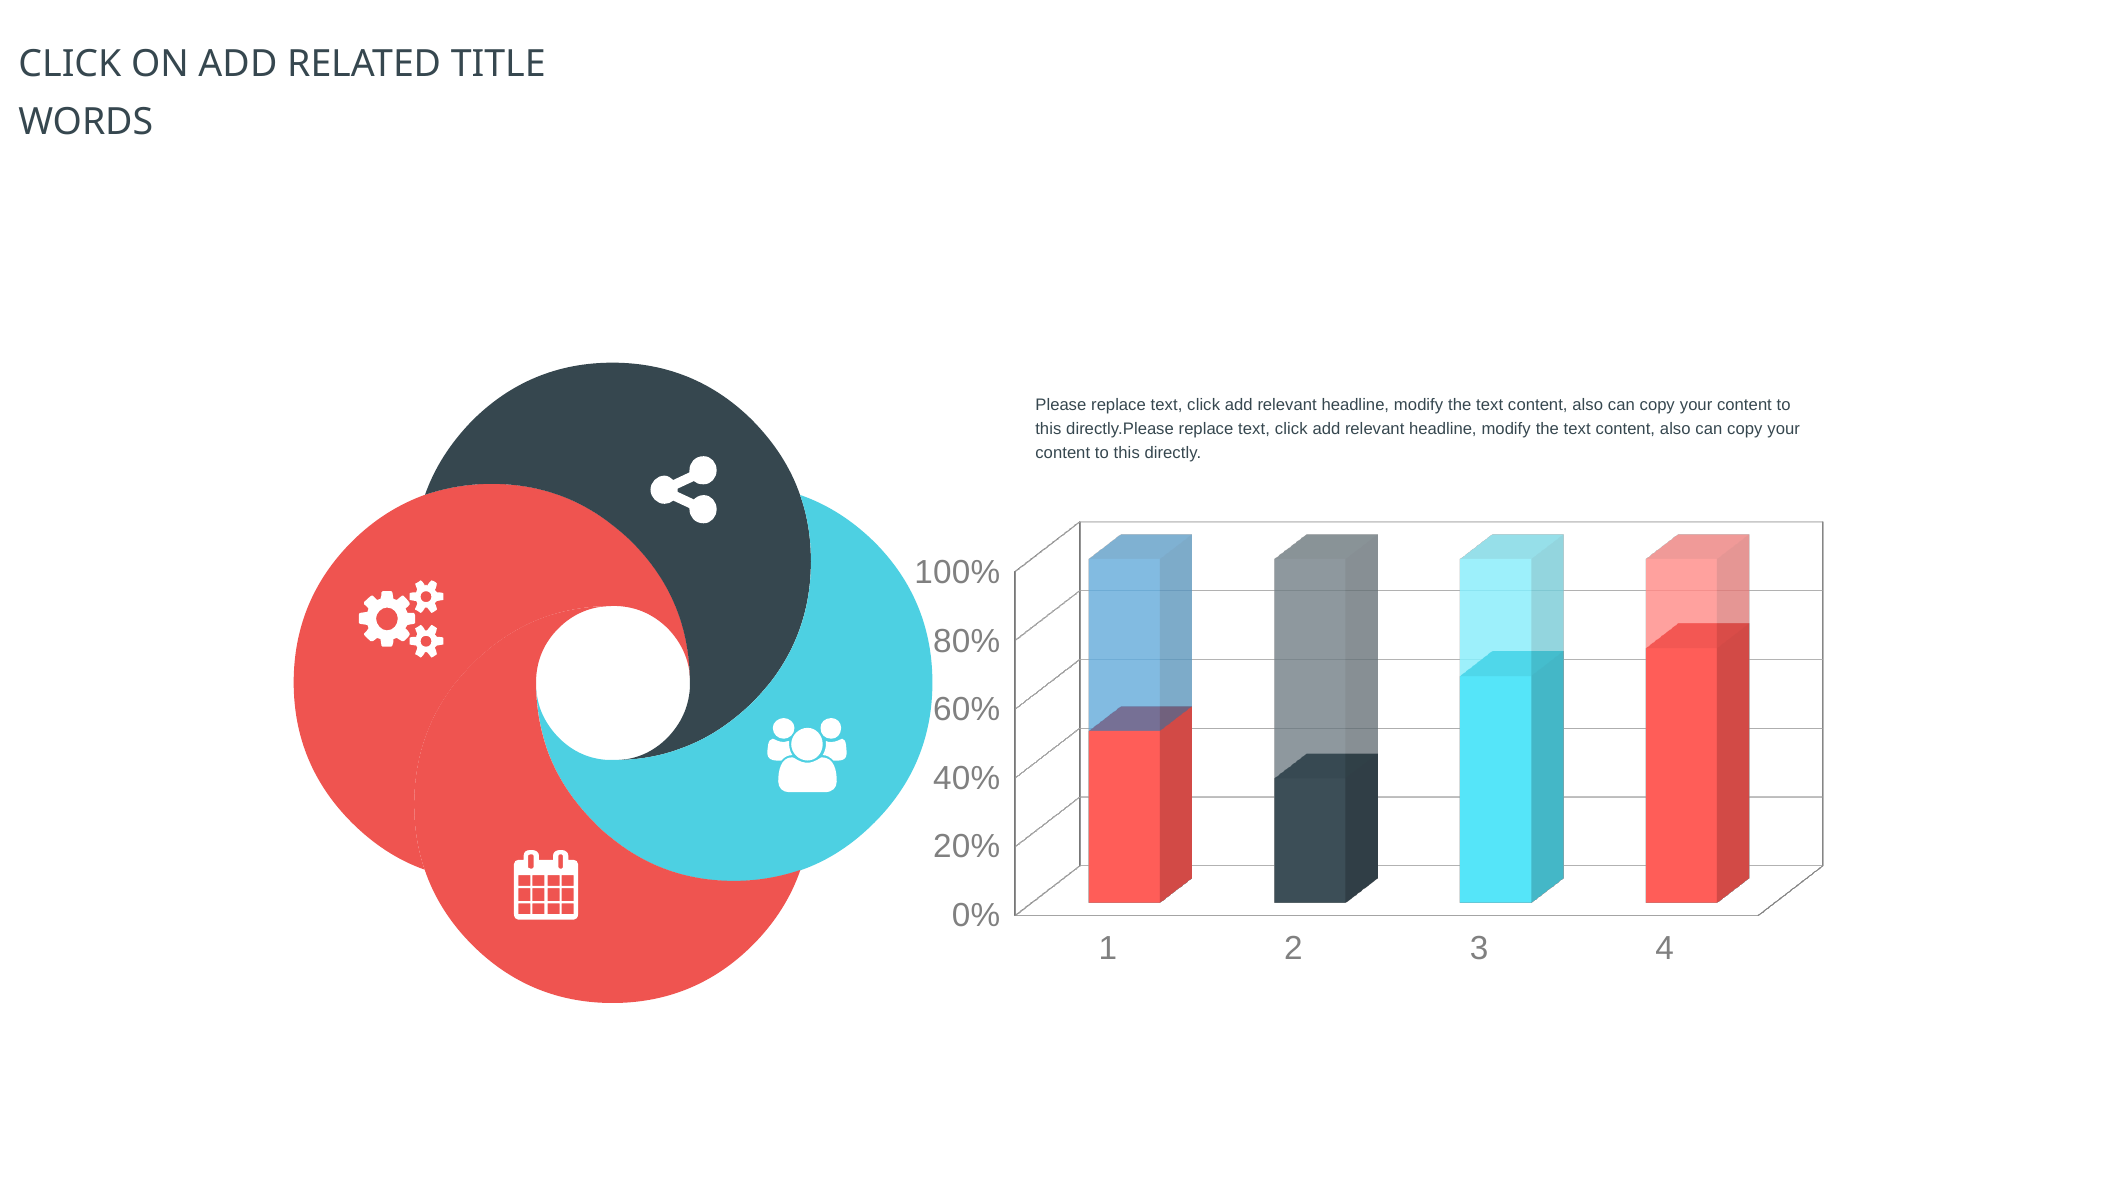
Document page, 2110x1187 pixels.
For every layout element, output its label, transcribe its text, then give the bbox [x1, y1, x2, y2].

text_box Please replace text, click add relevant headline, modify the text content, also can copy your content to this directly.Please replace text, click add relevant headline, modify the text content, also can copy your content to this directly. [1020, 382, 1836, 469]
text_box [537, 494, 858, 880]
text_box [650, 456, 717, 524]
text_box CLICK ON ADD RELATED TITLE WORDS [3, 18, 595, 150]
text_box [425, 362, 810, 759]
text_box [513, 850, 579, 920]
text_box [767, 718, 847, 793]
chart [858, 498, 1883, 1093]
text_box [293, 484, 689, 870]
text_box [414, 605, 801, 1003]
text_box [358, 580, 444, 658]
